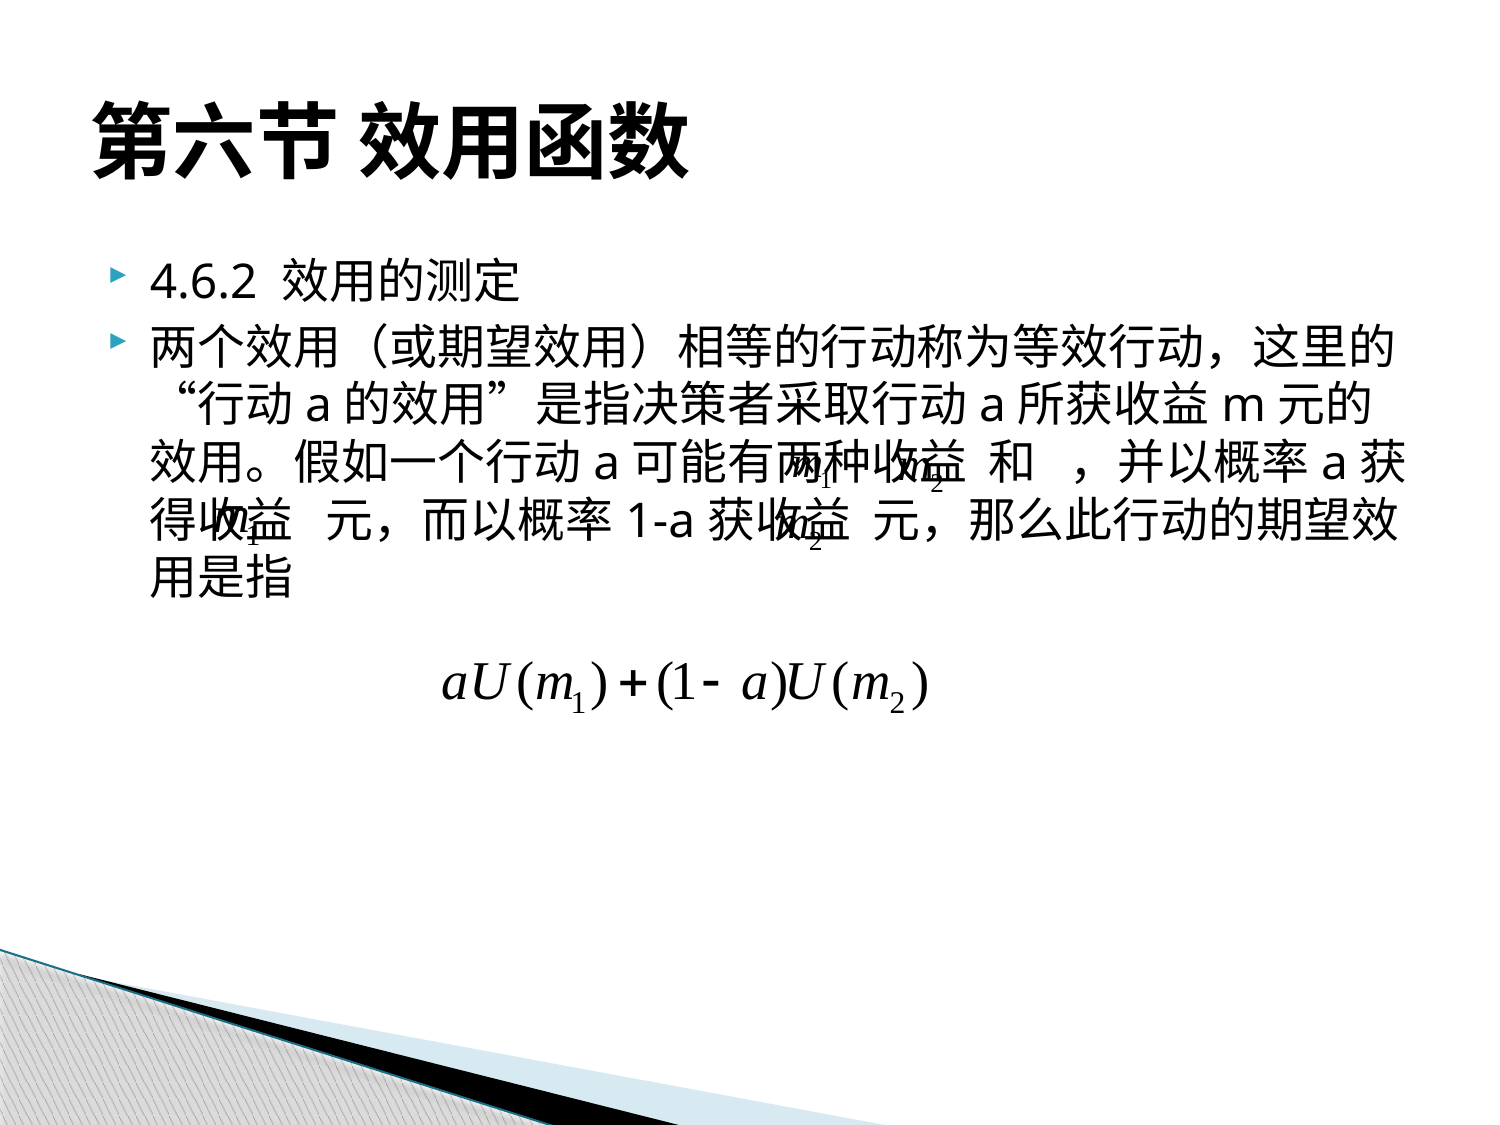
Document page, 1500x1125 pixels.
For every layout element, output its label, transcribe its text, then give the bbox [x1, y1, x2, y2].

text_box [768, 490, 833, 563]
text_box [433, 644, 940, 727]
title 第六节 效用函数 [75, 45, 1425, 233]
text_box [784, 433, 840, 500]
list 4.6.2 效用的测定 两个效用（或期望效用）相等的行动称为等效行动，这里的“行动a的效用”是指决策者采取行动a所获收益m元的效用。假如一个行动a可能有两种收益 和 ，并以概率a获得收益 元，而以概率1-a获收益 元，那么此行动的期望效用是指 [75, 243, 1425, 1125]
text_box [890, 433, 954, 505]
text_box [204, 480, 270, 558]
